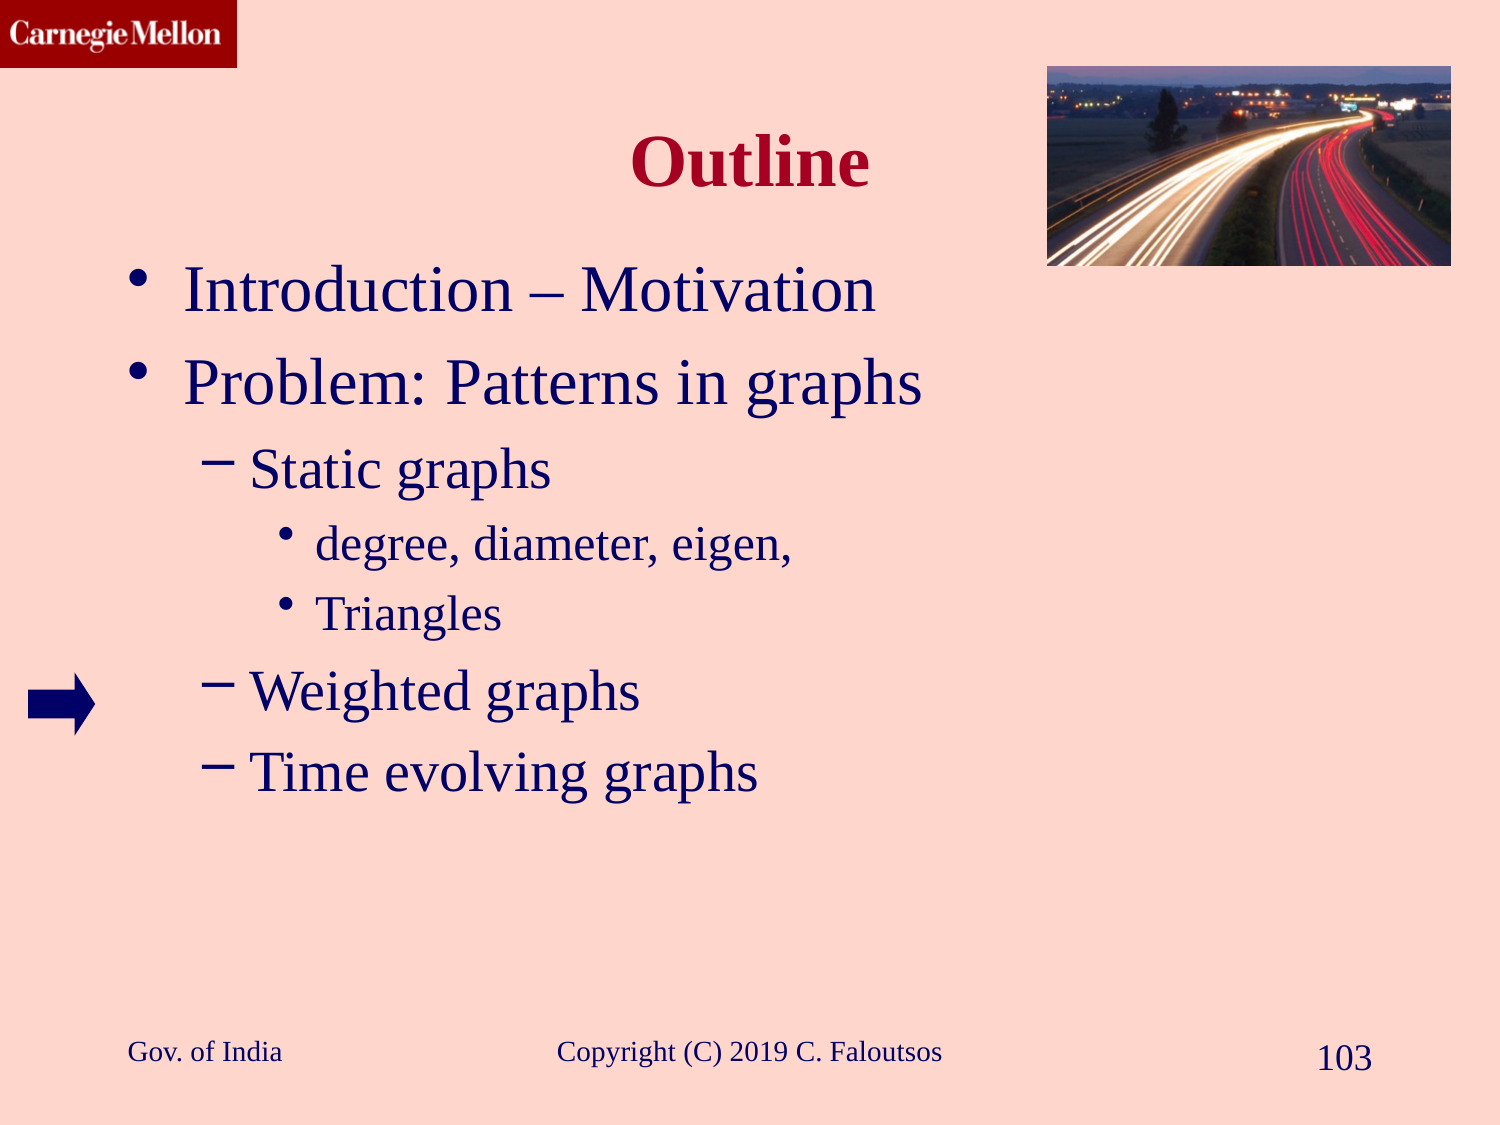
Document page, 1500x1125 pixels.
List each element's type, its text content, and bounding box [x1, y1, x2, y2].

footer Copyright (C) 2019 C. Faloutsos [512, 1024, 988, 1101]
title Outline [112, 99, 1042, 213]
picture [1047, 66, 1451, 266]
slide_number Gov. of India [112, 1024, 426, 1101]
list Introduction – Motivation Problem: Patterns in graphs Static graphs degree, diameter, eigen, Triangles Weighted graphs Time evolving graphs [112, 237, 1388, 1001]
picture [0, 0, 237, 68]
text_box [30, 680, 93, 728]
slide_number 103 [1074, 1024, 1388, 1101]
